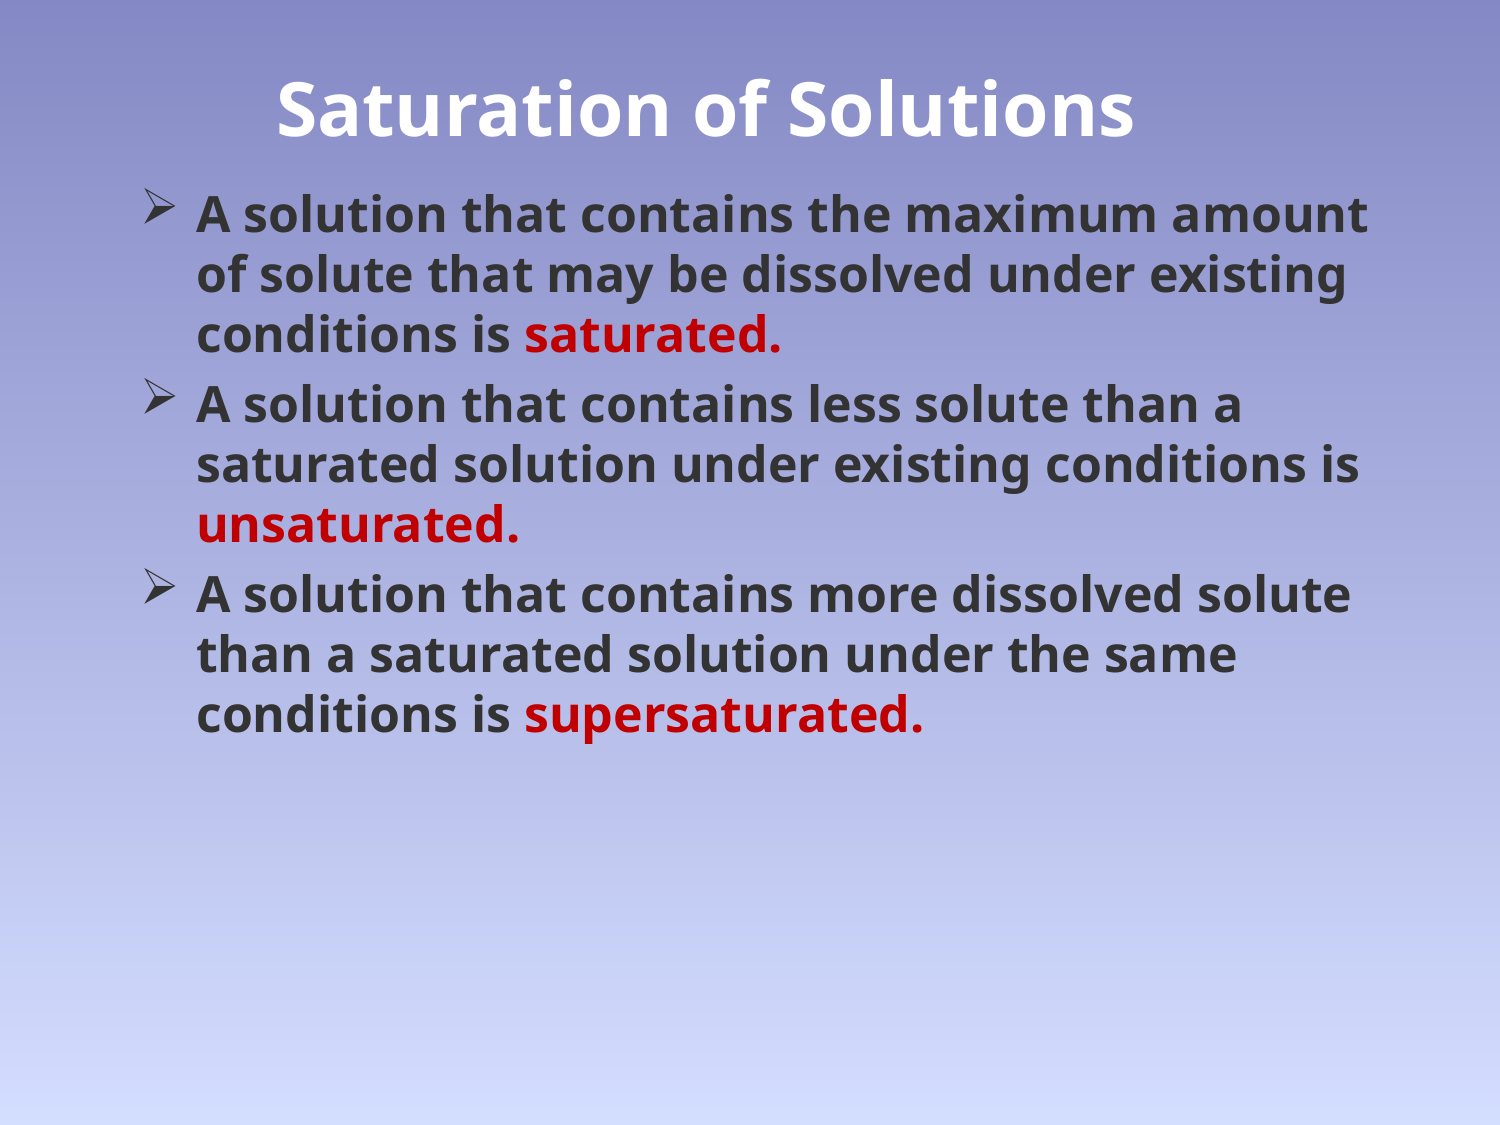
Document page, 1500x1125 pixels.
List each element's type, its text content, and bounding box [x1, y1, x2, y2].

list A solution that contains the maximum amount of solute that may be dissolved under existing conditions is saturated. A solution that contains less solute than a saturated solution under existing conditions is unsaturated. A solution that contains more dissolved solute than a saturated solution under the same conditions is supersaturated. [124, 174, 1401, 851]
title Saturation of Solutions [99, 37, 1313, 176]
